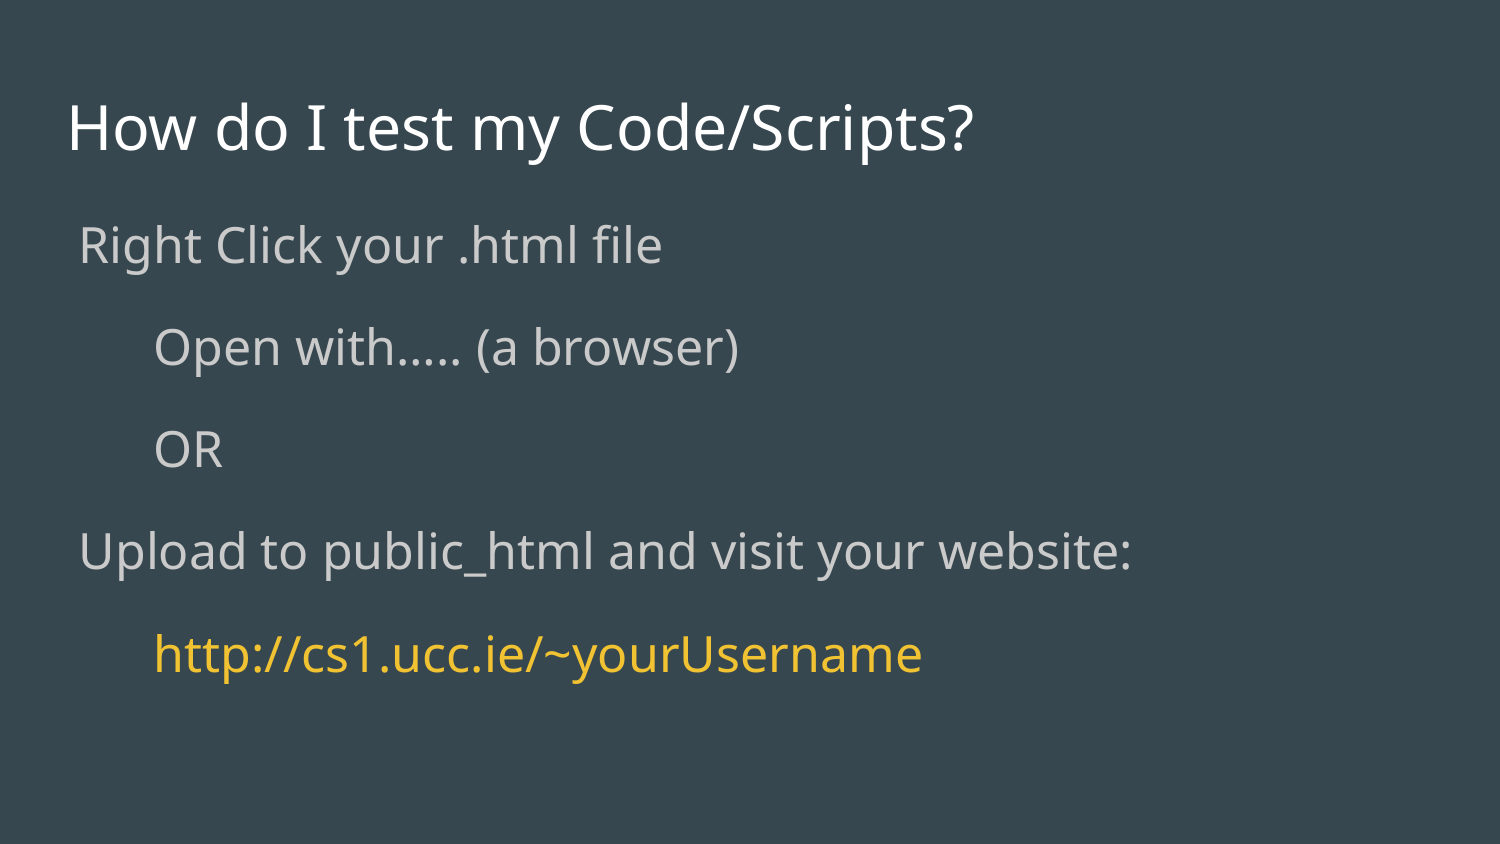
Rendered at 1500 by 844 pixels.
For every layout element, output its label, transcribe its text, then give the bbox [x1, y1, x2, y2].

title How do I test my Code/Scripts? [51, 72, 1449, 167]
list Right Click your .html file Open with….. (a browser) OR Upload to public_html and visit your website: http://cs1.ucc.ie/~yourUsername [51, 189, 1435, 750]
